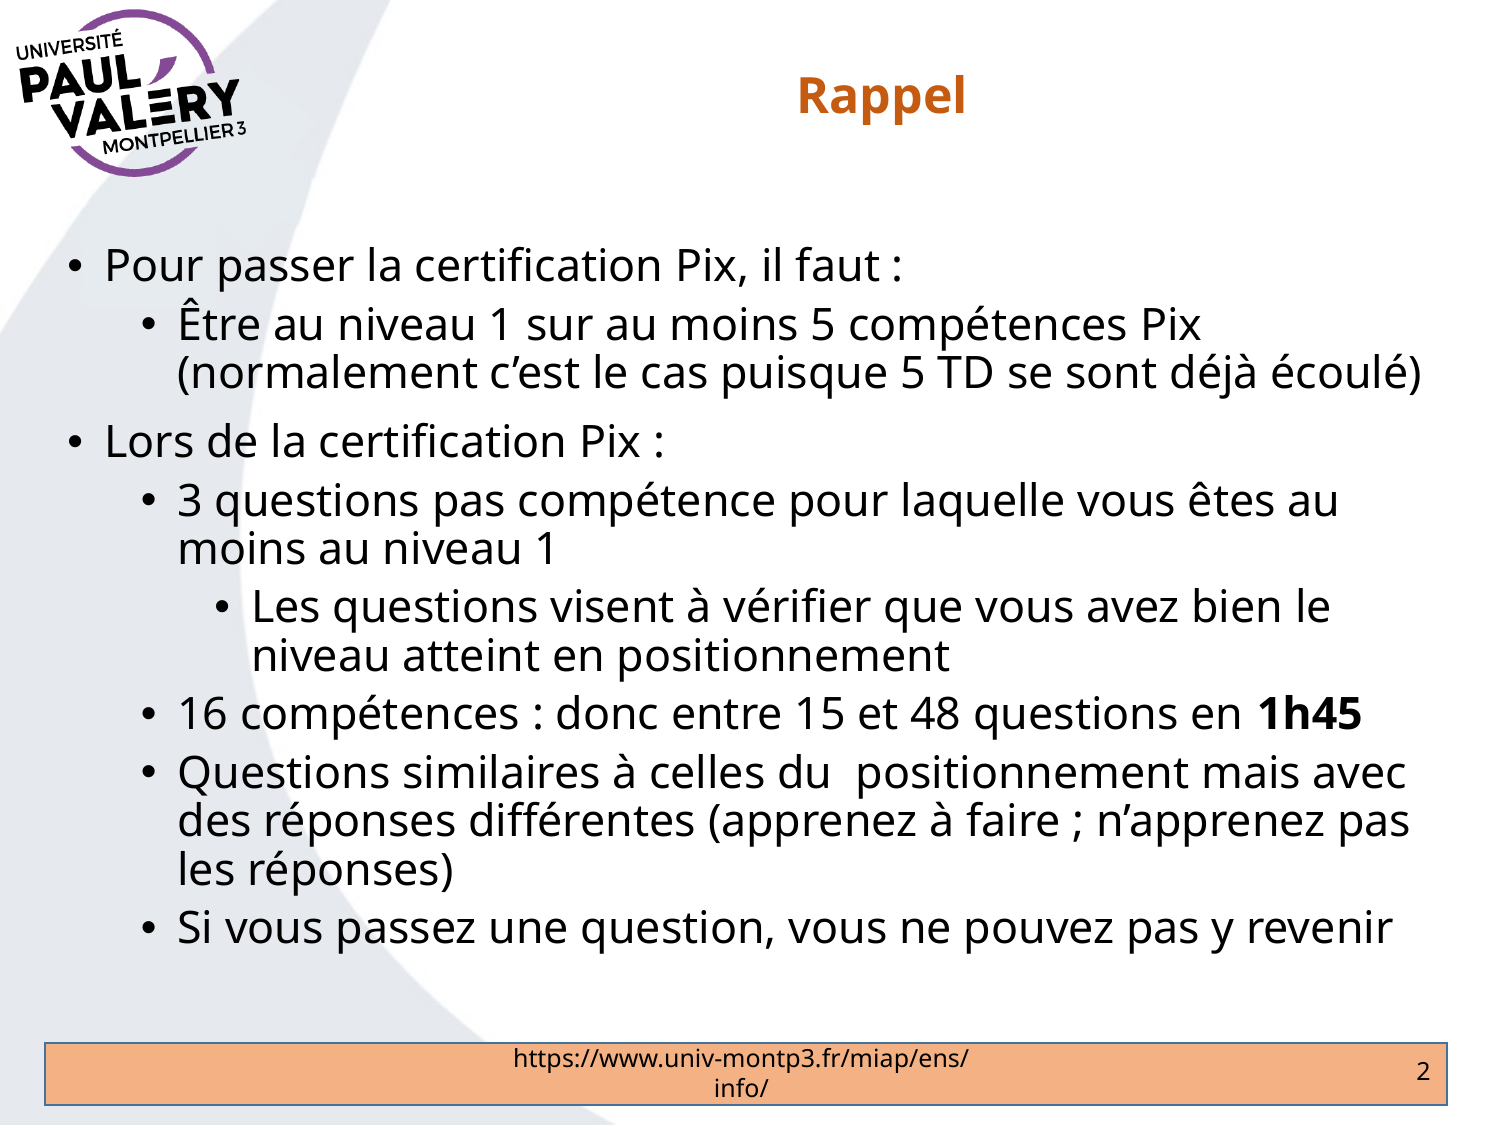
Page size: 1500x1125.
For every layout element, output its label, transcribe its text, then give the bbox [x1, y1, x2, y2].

list Pour passer la certification Pix, il faut : Être au niveau 1 sur au moins 5 compétences Pix (normalement c’est le cas puisque 5 TD se sont déjà écoulé) Lors de la certification Pix : 3 questions pas compétence pour laquelle vous êtes au moins au niveau 1 Les questions visent à vérifier que vous avez bien le niveau atteint en positionnement 16 compétences : donc entre 15 et 48 questions en 1h45 Questions similaires à celles du positionnement mais avec des réponses différentes (apprenez à faire ; n’apprenez pas les réponses) Si vous passez une question, vous ne pouvez pas y revenir [52, 235, 1446, 1001]
picture [0, 0, 1500, 1125]
slide_number 2 [1107, 1042, 1446, 1103]
footer https://www.univ-montp3.fr/miap/ens/info/ [480, 1042, 1004, 1103]
title Rappel [319, 28, 1446, 168]
